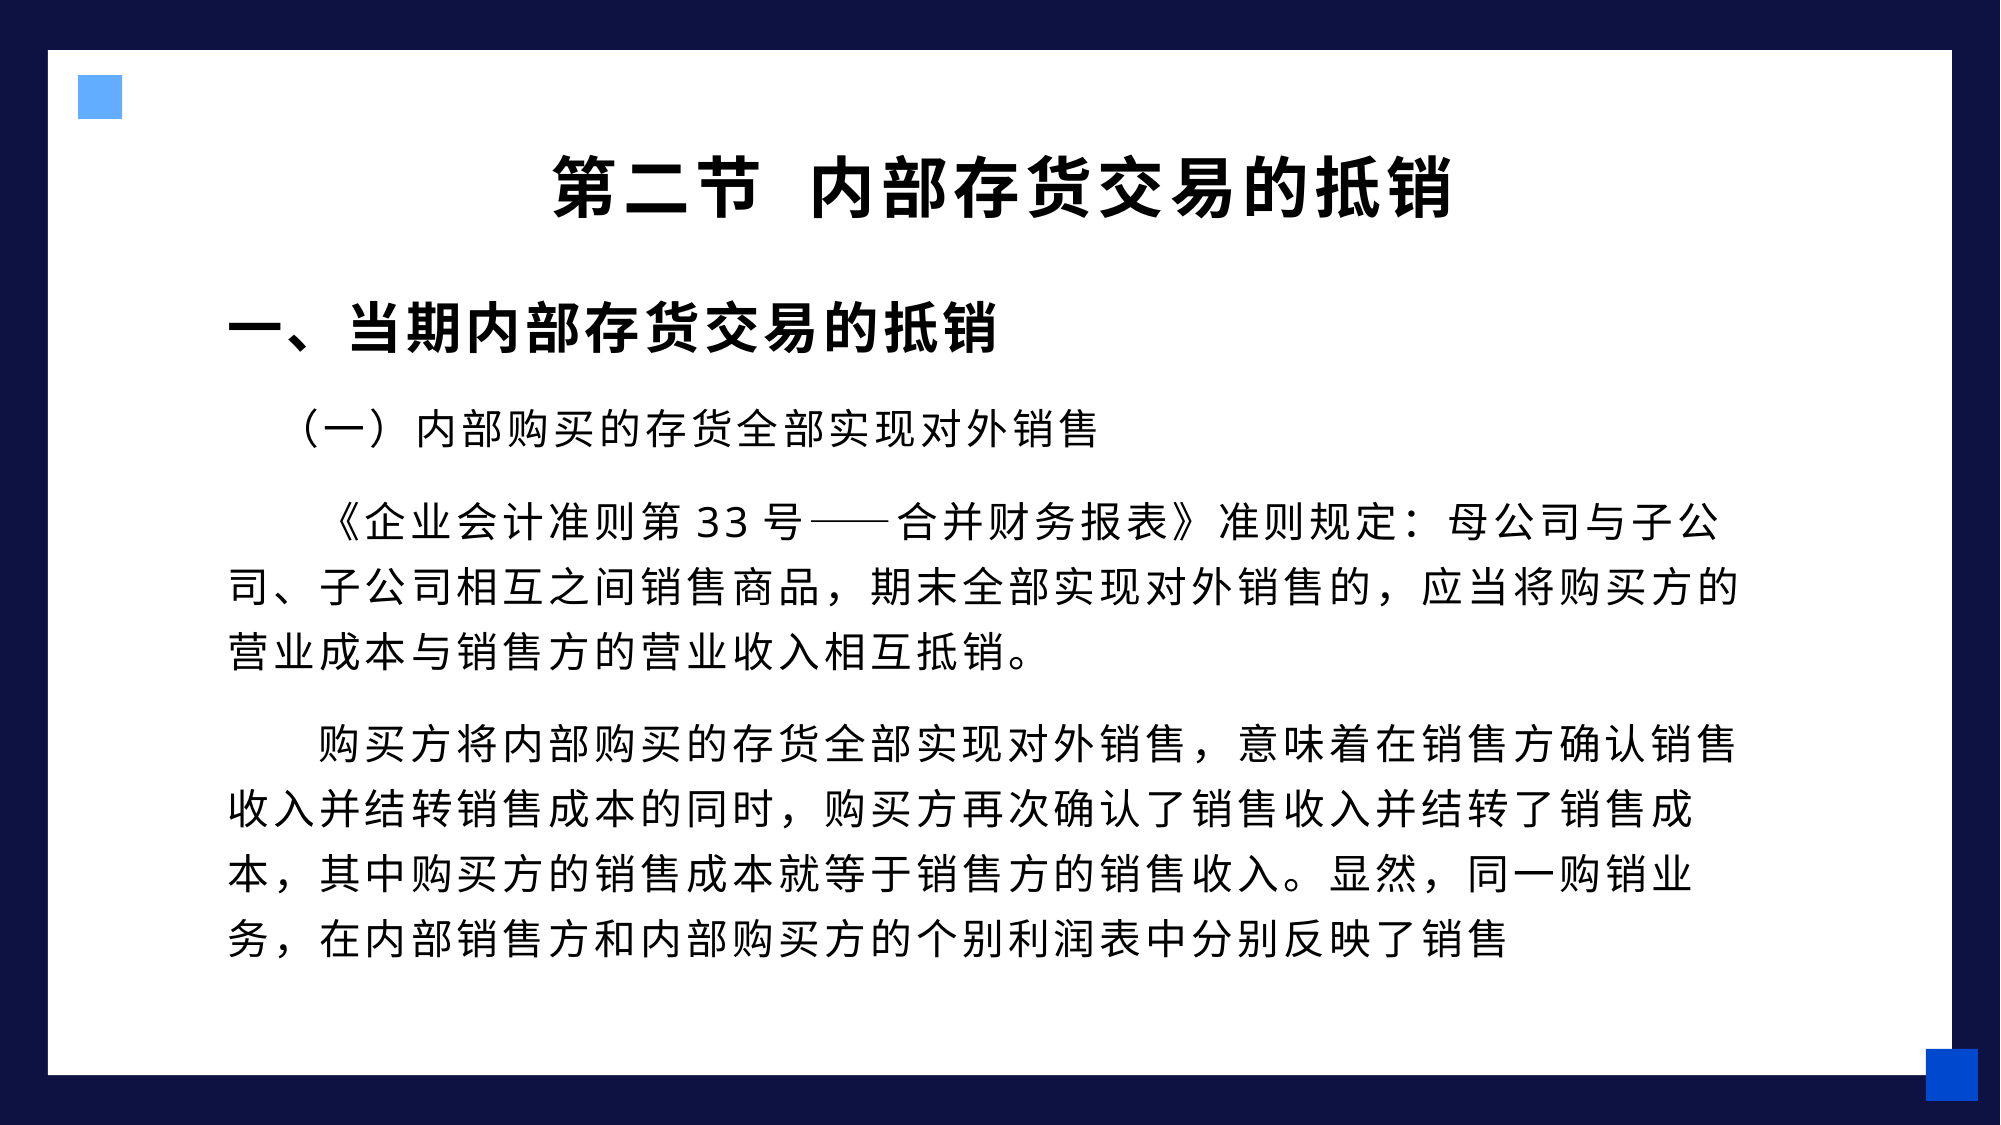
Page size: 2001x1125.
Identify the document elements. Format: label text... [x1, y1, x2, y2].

list 一、当期内部存货交易的抵销 （一）内部购买的存货全部实现对外销售 《企业会计准则第33号——合并财务报表》准则规定：母公司与子公司、子公司相互之间销售商品，期末全部实现对外销售的，应当将购买方的营业成本与销售方的营业收入相互抵销。 购买方将内部购买的存货全部实现对外销售，意味着在销售方确认销售收入并结转销售成本的同时，购买方再次确认了销售收入并结转了销售成本，其中购买方的销售成本就等于销售方的销售收入。显然，同一购销业务，在内部销售方和内部购买方的个别利润表中分别反映了销售 [210, 279, 1790, 845]
text_box 第二节 内部存货交易的抵销 [376, 75, 1625, 200]
